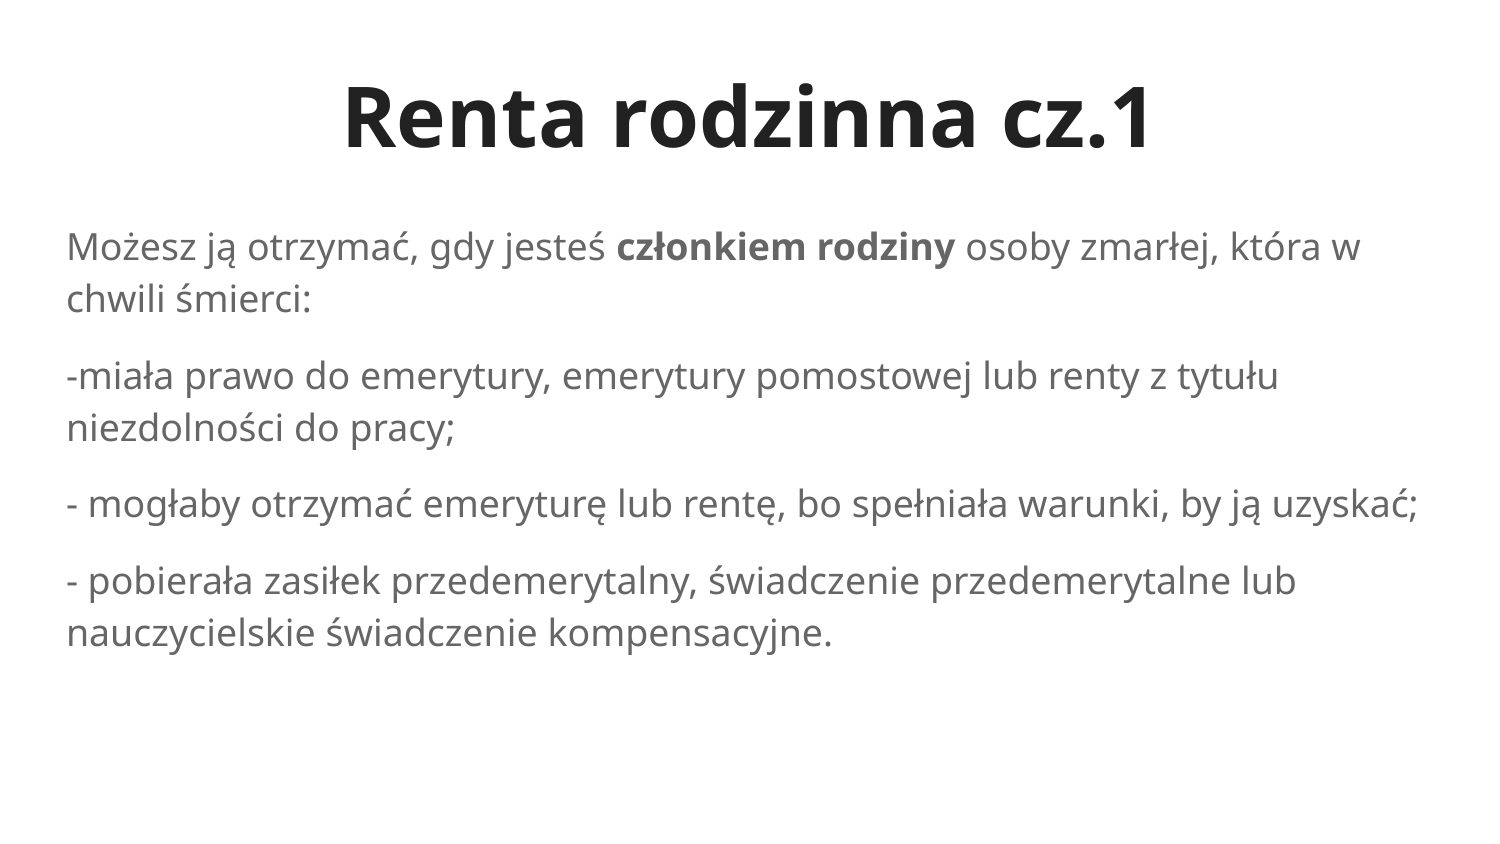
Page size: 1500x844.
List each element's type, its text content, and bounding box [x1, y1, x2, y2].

title Renta rodzinna cz.1 [51, 48, 1449, 180]
list Możesz ją otrzymać, gdy jesteś członkiem rodziny osoby zmarłej, która w chwili śmierci: -miała prawo do emerytury, emerytury pomostowej lub renty z tytułu niezdolności do pracy; - mogłaby otrzymać emeryturę lub rentę, bo spełniała warunki, by ją uzyskać; - pobierała zasiłek przedemerytalny, świadczenie przedemerytalne lub nauczycielskie świadczenie kompensacyjne. [51, 201, 1449, 816]
